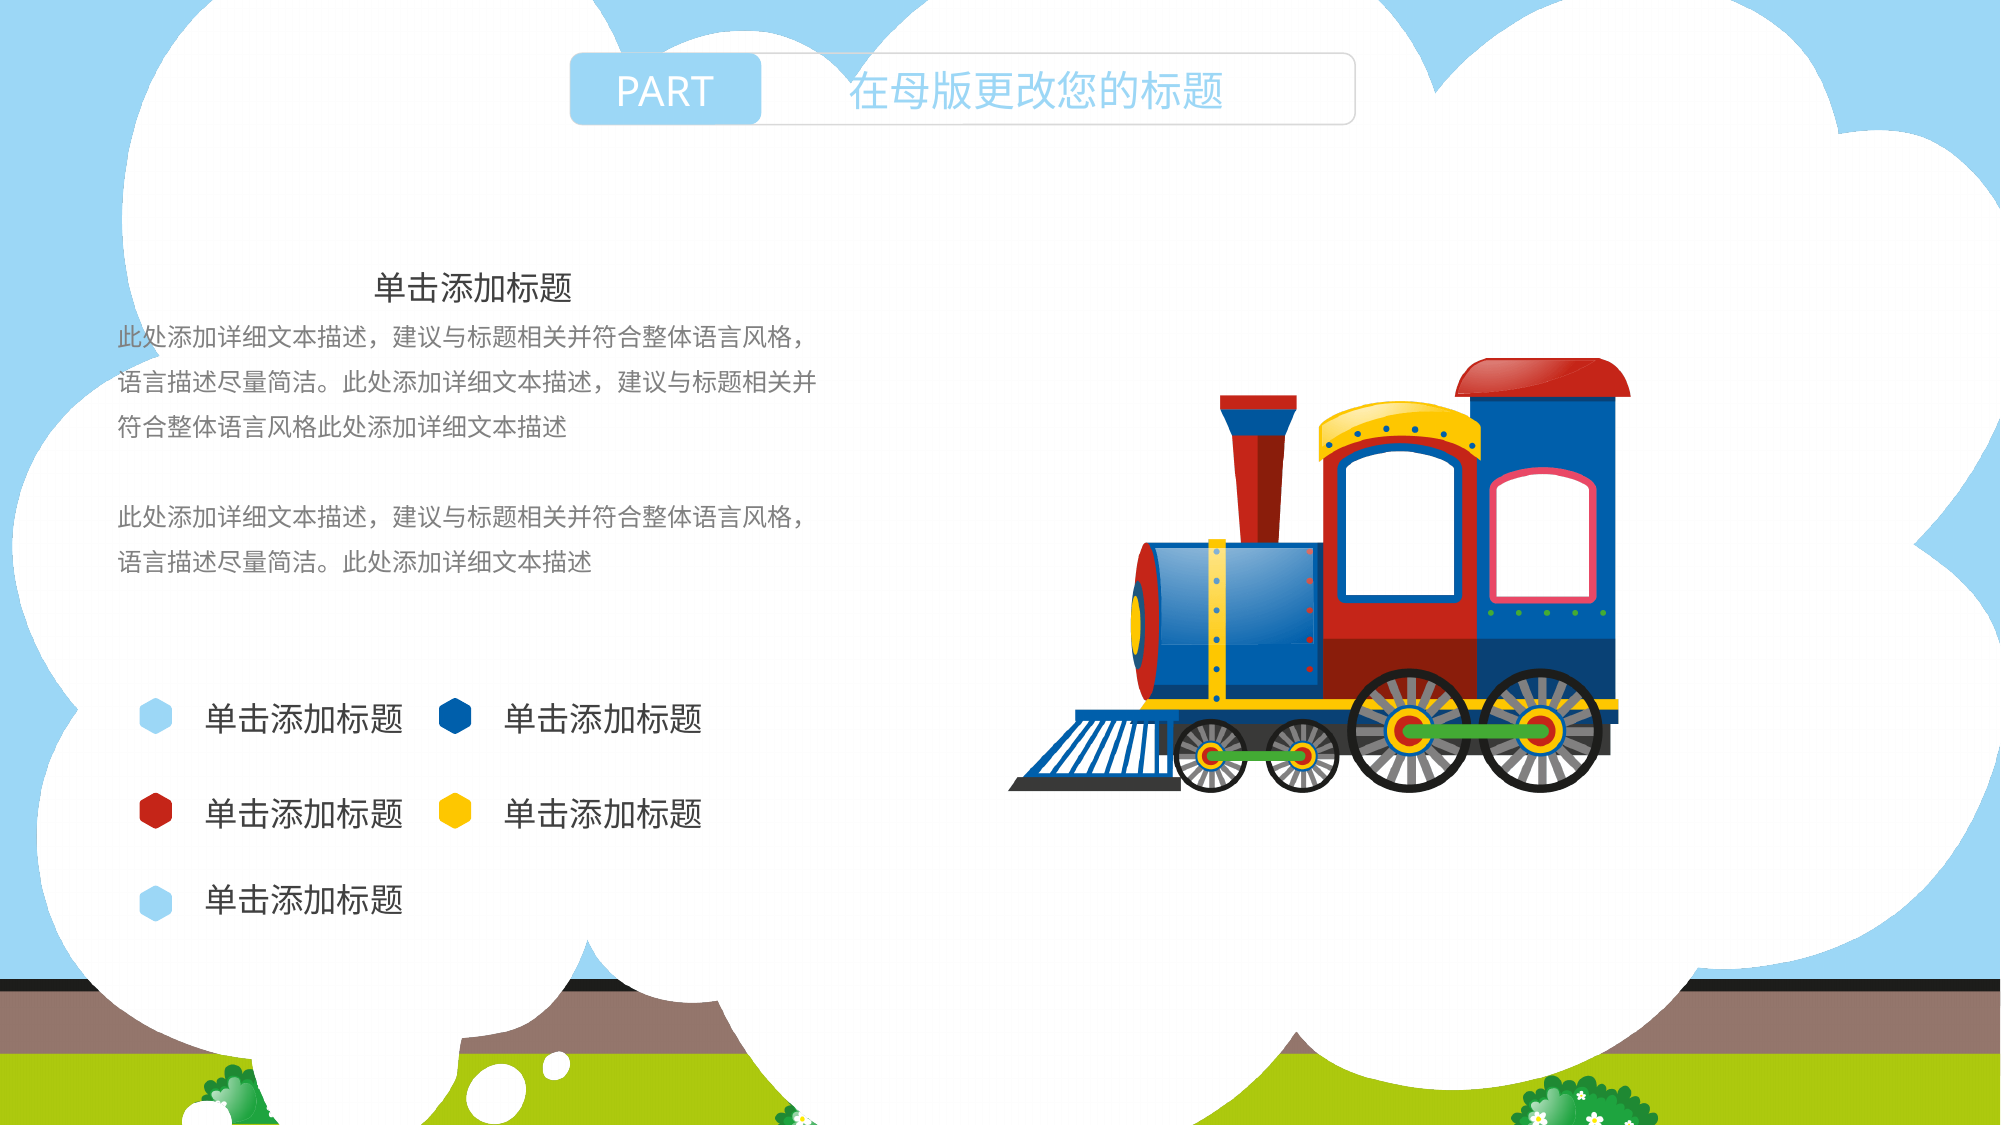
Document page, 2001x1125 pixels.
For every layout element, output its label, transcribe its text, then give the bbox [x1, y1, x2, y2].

text_box [139, 792, 165, 829]
text_box 单击添加标题 [165, 869, 443, 929]
text_box 单击添加标题 [464, 688, 742, 748]
text_box 单击添加标题 [165, 688, 443, 748]
text_box [439, 698, 464, 734]
text_box [443, 792, 464, 829]
text_box 单击添加标题 [165, 782, 443, 843]
text_box [139, 885, 165, 922]
text_box 单击添加标题 此处添加详细文本描述，建议与标题相关并符合整体语言风格，语言描述尽量简洁。此处添加详细文本描述，建议与标题相关并符合整体语言风格此处添加详细文本描述 此处添加详细文本描述，建议与标题相关并符合整体语言风格，语言描述尽量简洁。此处添加详细文本描述 [110, 263, 837, 580]
picture [0, 0, 2001, 1125]
text_box 单击添加标题 [464, 782, 742, 843]
text_box [139, 698, 172, 734]
